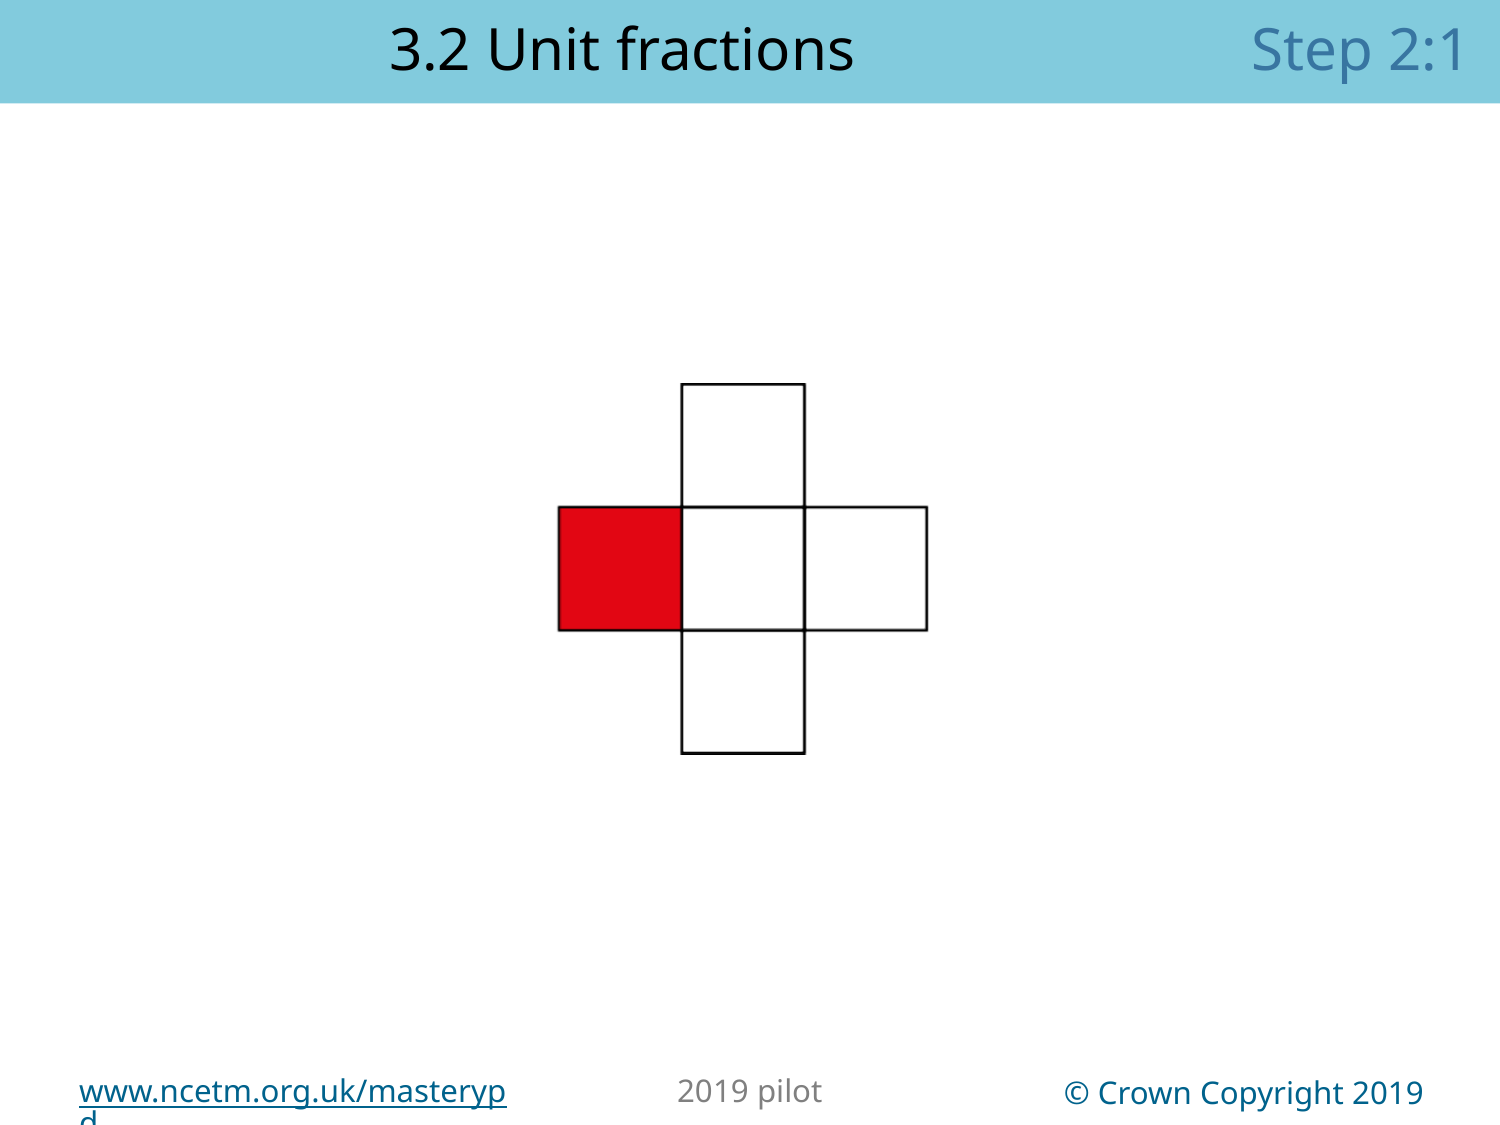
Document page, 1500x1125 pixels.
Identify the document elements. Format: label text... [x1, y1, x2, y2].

picture [101, 383, 1399, 755]
list 3.2 Unit fractions Step 2:1 [0, 0, 1500, 104]
